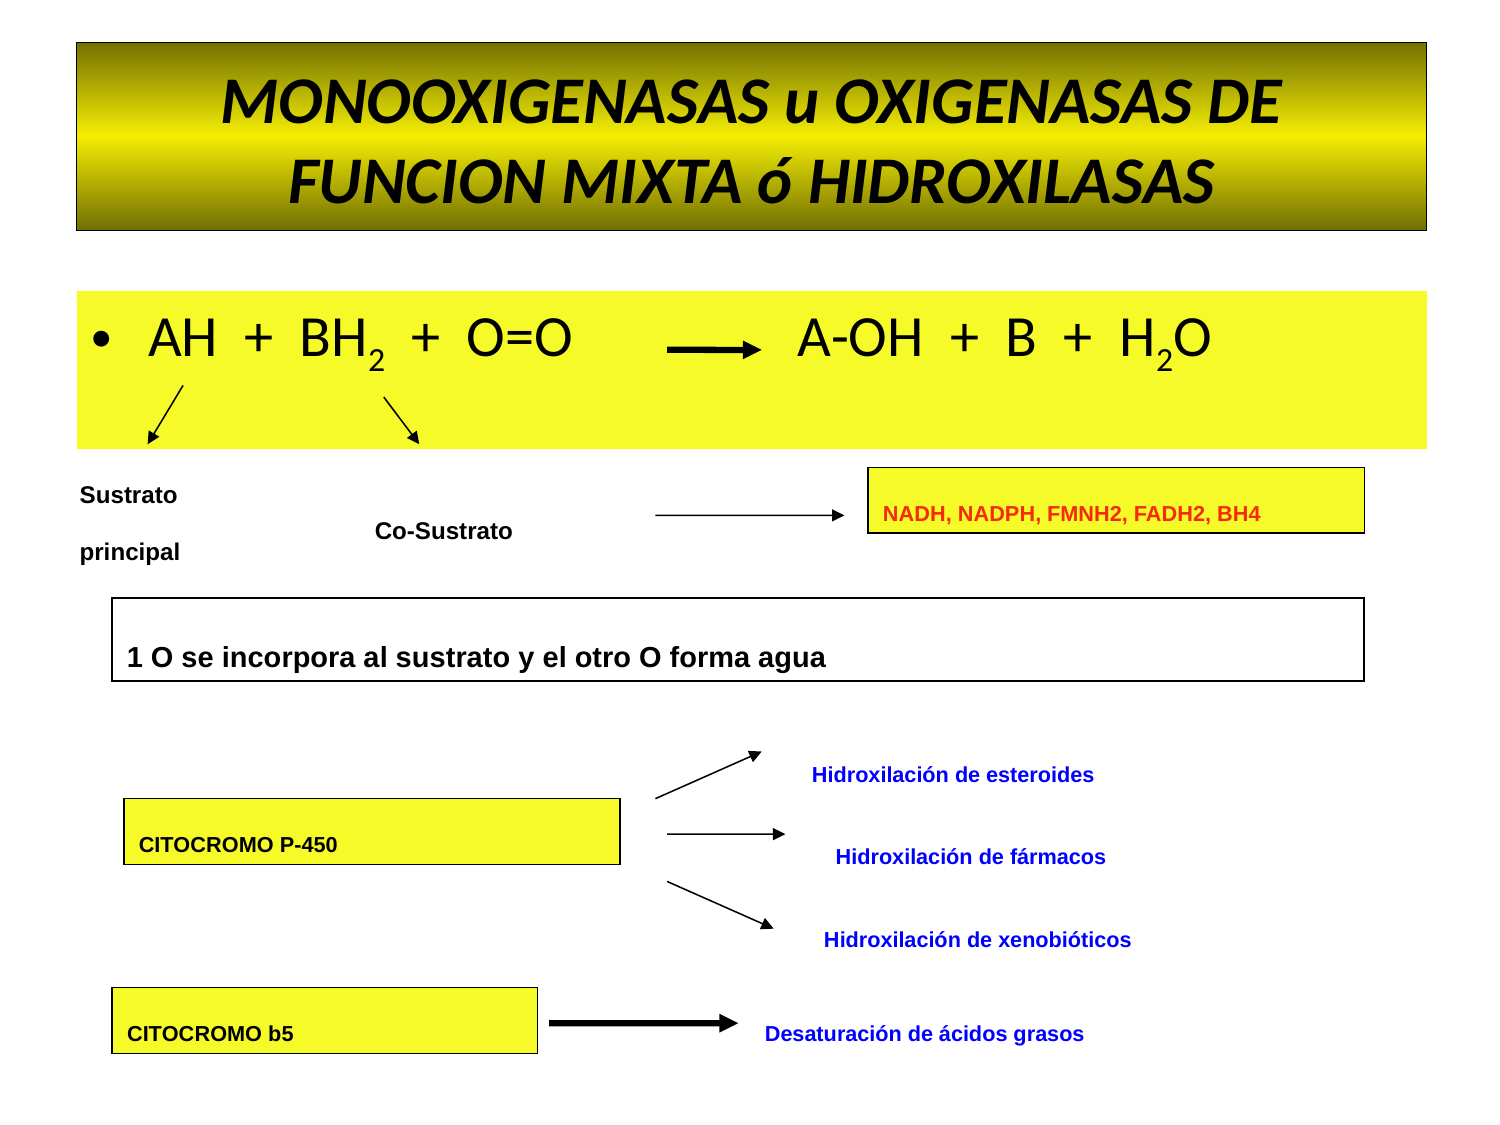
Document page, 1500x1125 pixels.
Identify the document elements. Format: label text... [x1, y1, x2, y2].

text_box [383, 397, 420, 445]
text_box [655, 509, 845, 522]
text_box CITOCROMO b5 [112, 987, 538, 1054]
list AH + BH2 + O=O A-OH + B + H2O [76, 290, 1427, 450]
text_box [123, 727, 1400, 954]
text_box Desaturación de ácidos grasos [749, 987, 1424, 1054]
text_box 1 O se incorpora al sustrato y el otro O forma agua [112, 597, 1365, 681]
text_box [549, 1016, 739, 1030]
text_box NADH, NADPH, FMNH2, FADH2, BH4 [868, 467, 1365, 534]
title MONOOXIGENASAS u OXIGENASAS DE FUNCION MIXTA ó HIDROXILASAS [76, 42, 1427, 231]
text_box [147, 385, 184, 444]
text_box [667, 343, 762, 357]
text_box Co-Sustrato [360, 479, 644, 552]
text_box Sustrato principal [64, 444, 290, 573]
